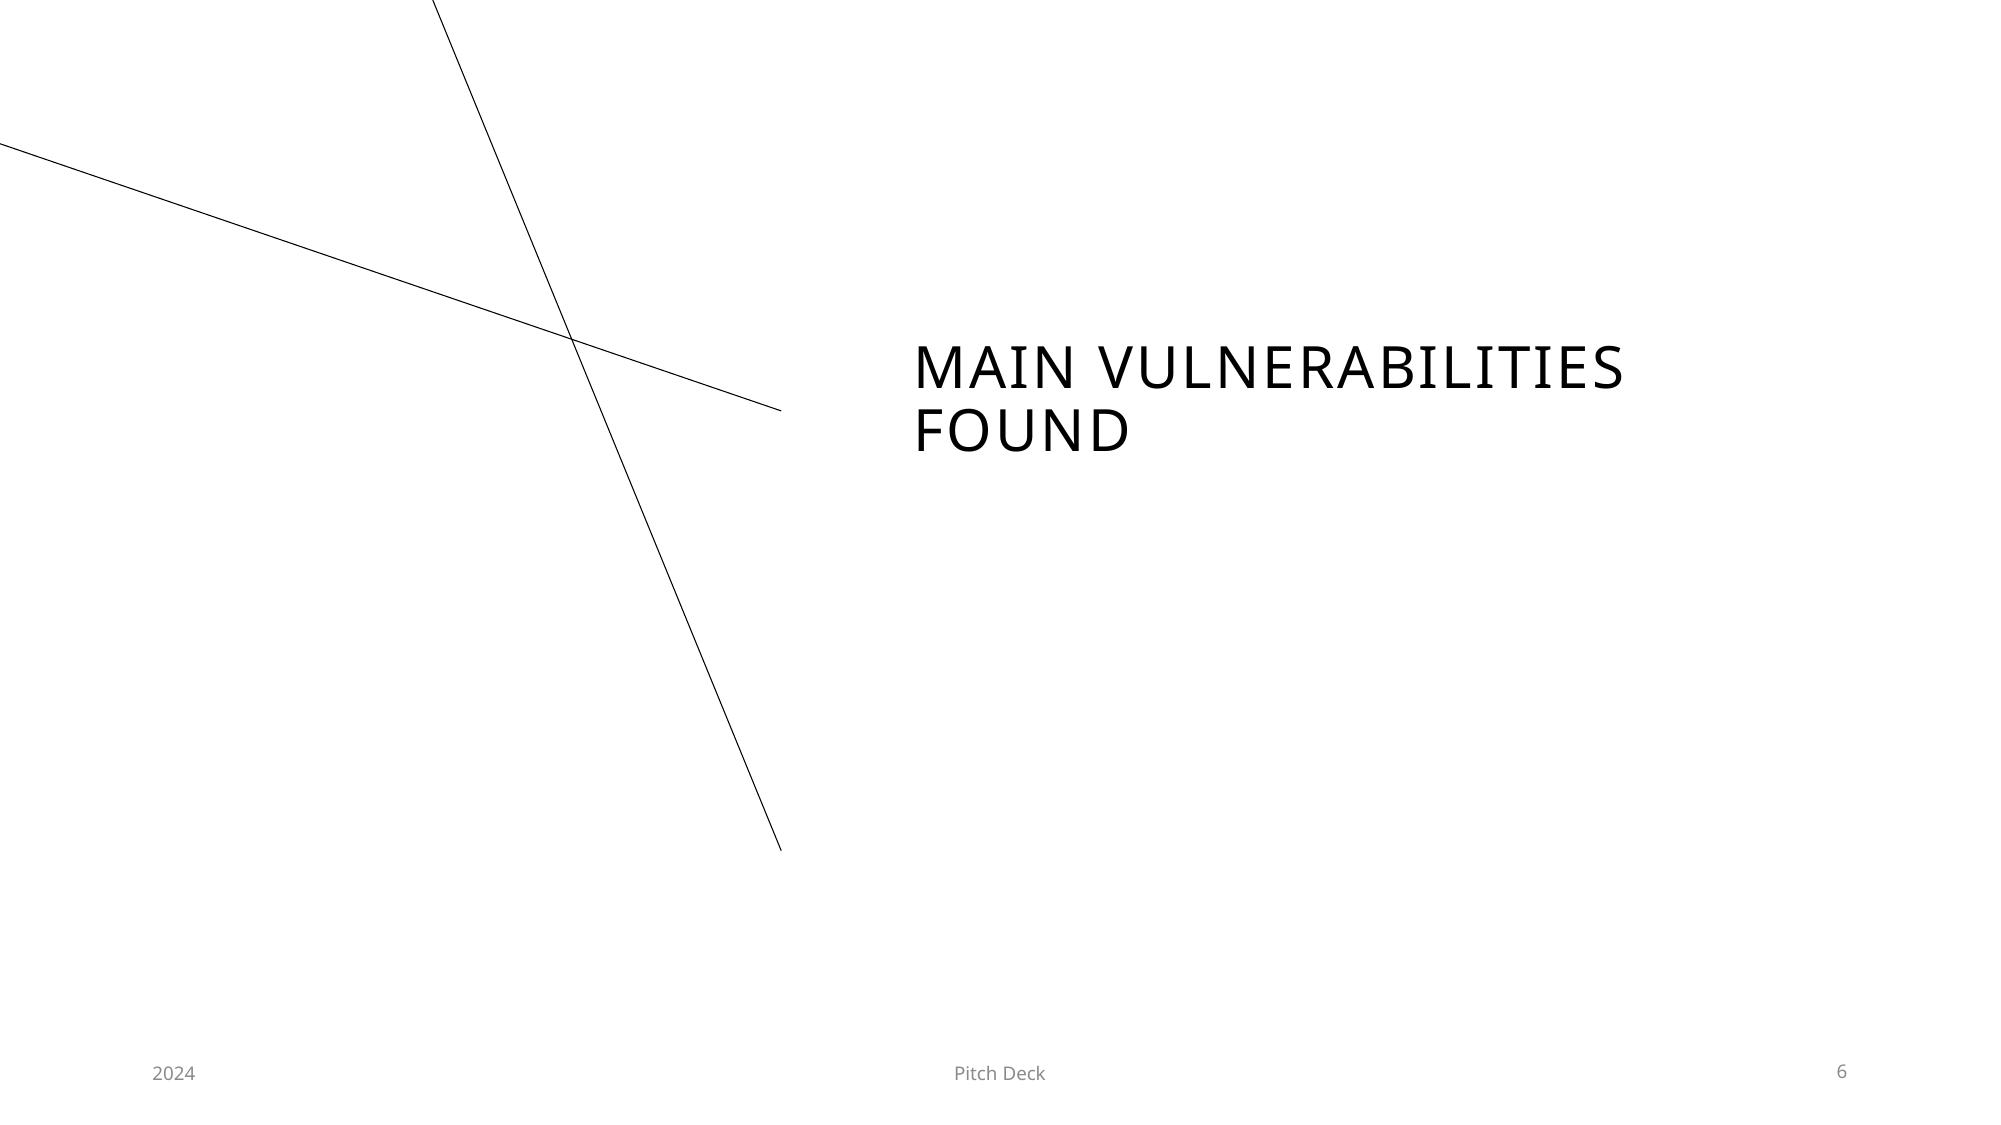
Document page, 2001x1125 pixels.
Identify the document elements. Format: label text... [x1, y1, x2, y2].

footer Pitch Deck [662, 1042, 1338, 1103]
slide_number 6 [1412, 1042, 1863, 1103]
title Main Vulnerabilities Found [898, 274, 1737, 472]
slide_number 2024 [137, 1042, 588, 1103]
